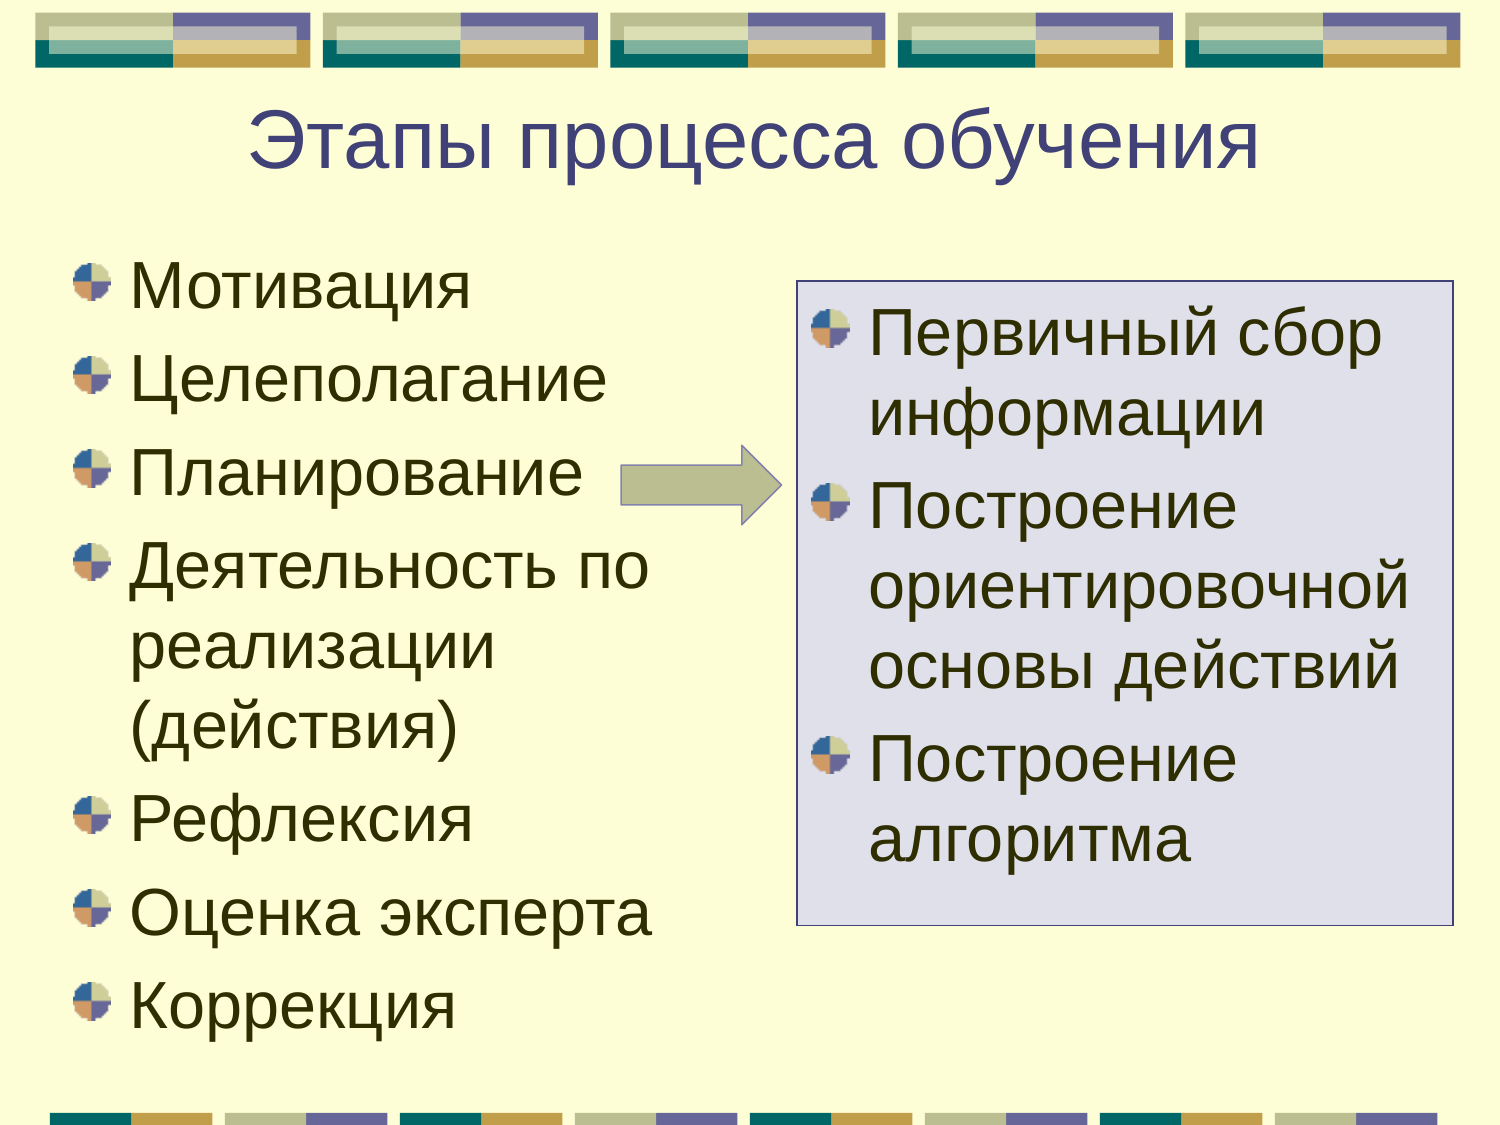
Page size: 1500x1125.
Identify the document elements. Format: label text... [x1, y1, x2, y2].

picture [73, 543, 111, 581]
picture [73, 796, 111, 834]
picture [73, 982, 111, 1021]
picture [811, 736, 850, 774]
text_box Первичный сбор информации Построение ориентировочной основы действий Построение алгоритма [796, 281, 1454, 926]
picture [73, 356, 111, 394]
list Мотивация Целеполагание Планирование Деятельность по реализации (действия) Рефлексия Оценка эксперта Коррекция [58, 234, 716, 1055]
picture [73, 889, 111, 927]
title Этапы процесса обучения [116, 70, 1393, 200]
picture [73, 449, 111, 488]
picture [811, 483, 850, 521]
text_box [621, 445, 782, 525]
picture [73, 263, 111, 301]
picture [811, 309, 850, 348]
